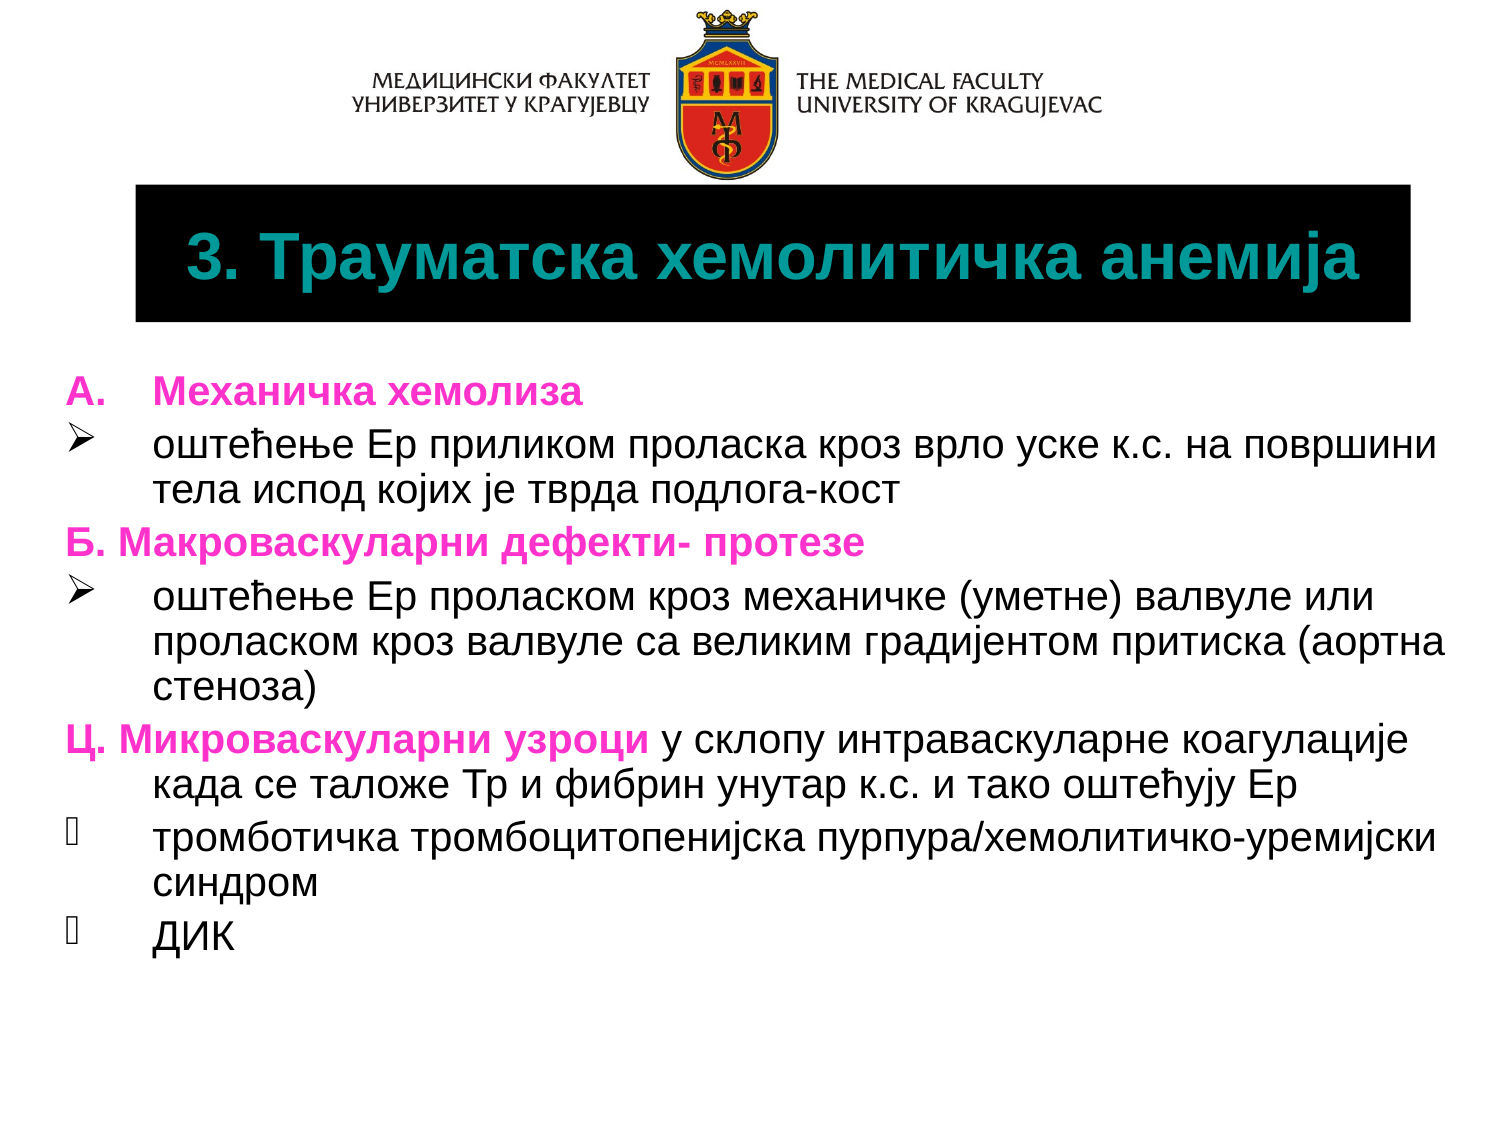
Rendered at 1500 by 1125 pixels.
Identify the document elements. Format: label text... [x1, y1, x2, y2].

picture [328, 0, 1125, 184]
list Механичка хемолиза оштећење Ер приликом проласка кроз врло уске к.с. на површини тела испод којих је тврда подлога-кост Б. Макроваскуларни дефекти- протезе оштећење Ер проласком кроз механичке (уметне) валвуле или проласком кроз валвуле са великим градијентом притиска (аортна стеноза) Ц. Микроваскуларни узроци у склопу интраваскуларне коагулације када се таложе Тр и фибрин унутар к.с. и тако оштећују Ер тромботичка тромбоцитопенијска пурпура/хемолитичко-уремијски синдром ДИК [49, 361, 1500, 1125]
title 3. Траумaтска хемолитичка aнемија [135, 184, 1411, 323]
